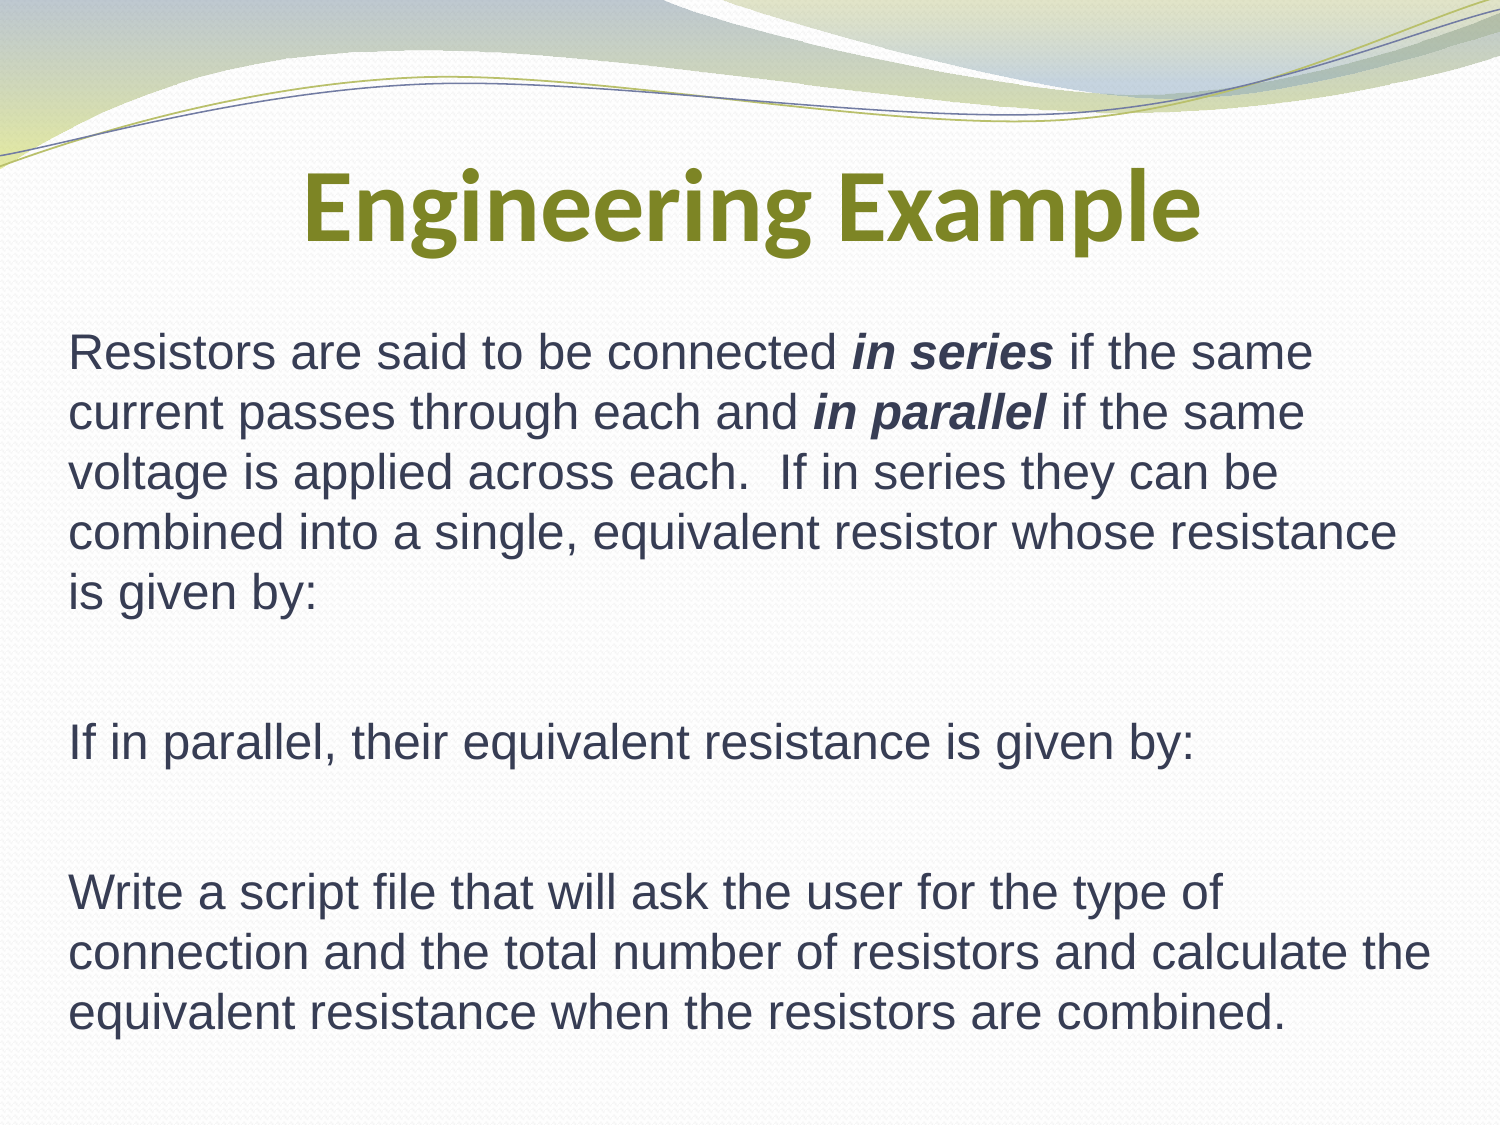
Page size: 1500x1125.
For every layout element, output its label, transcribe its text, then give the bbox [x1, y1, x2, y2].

title Engineering Example [72, 75, 1435, 263]
